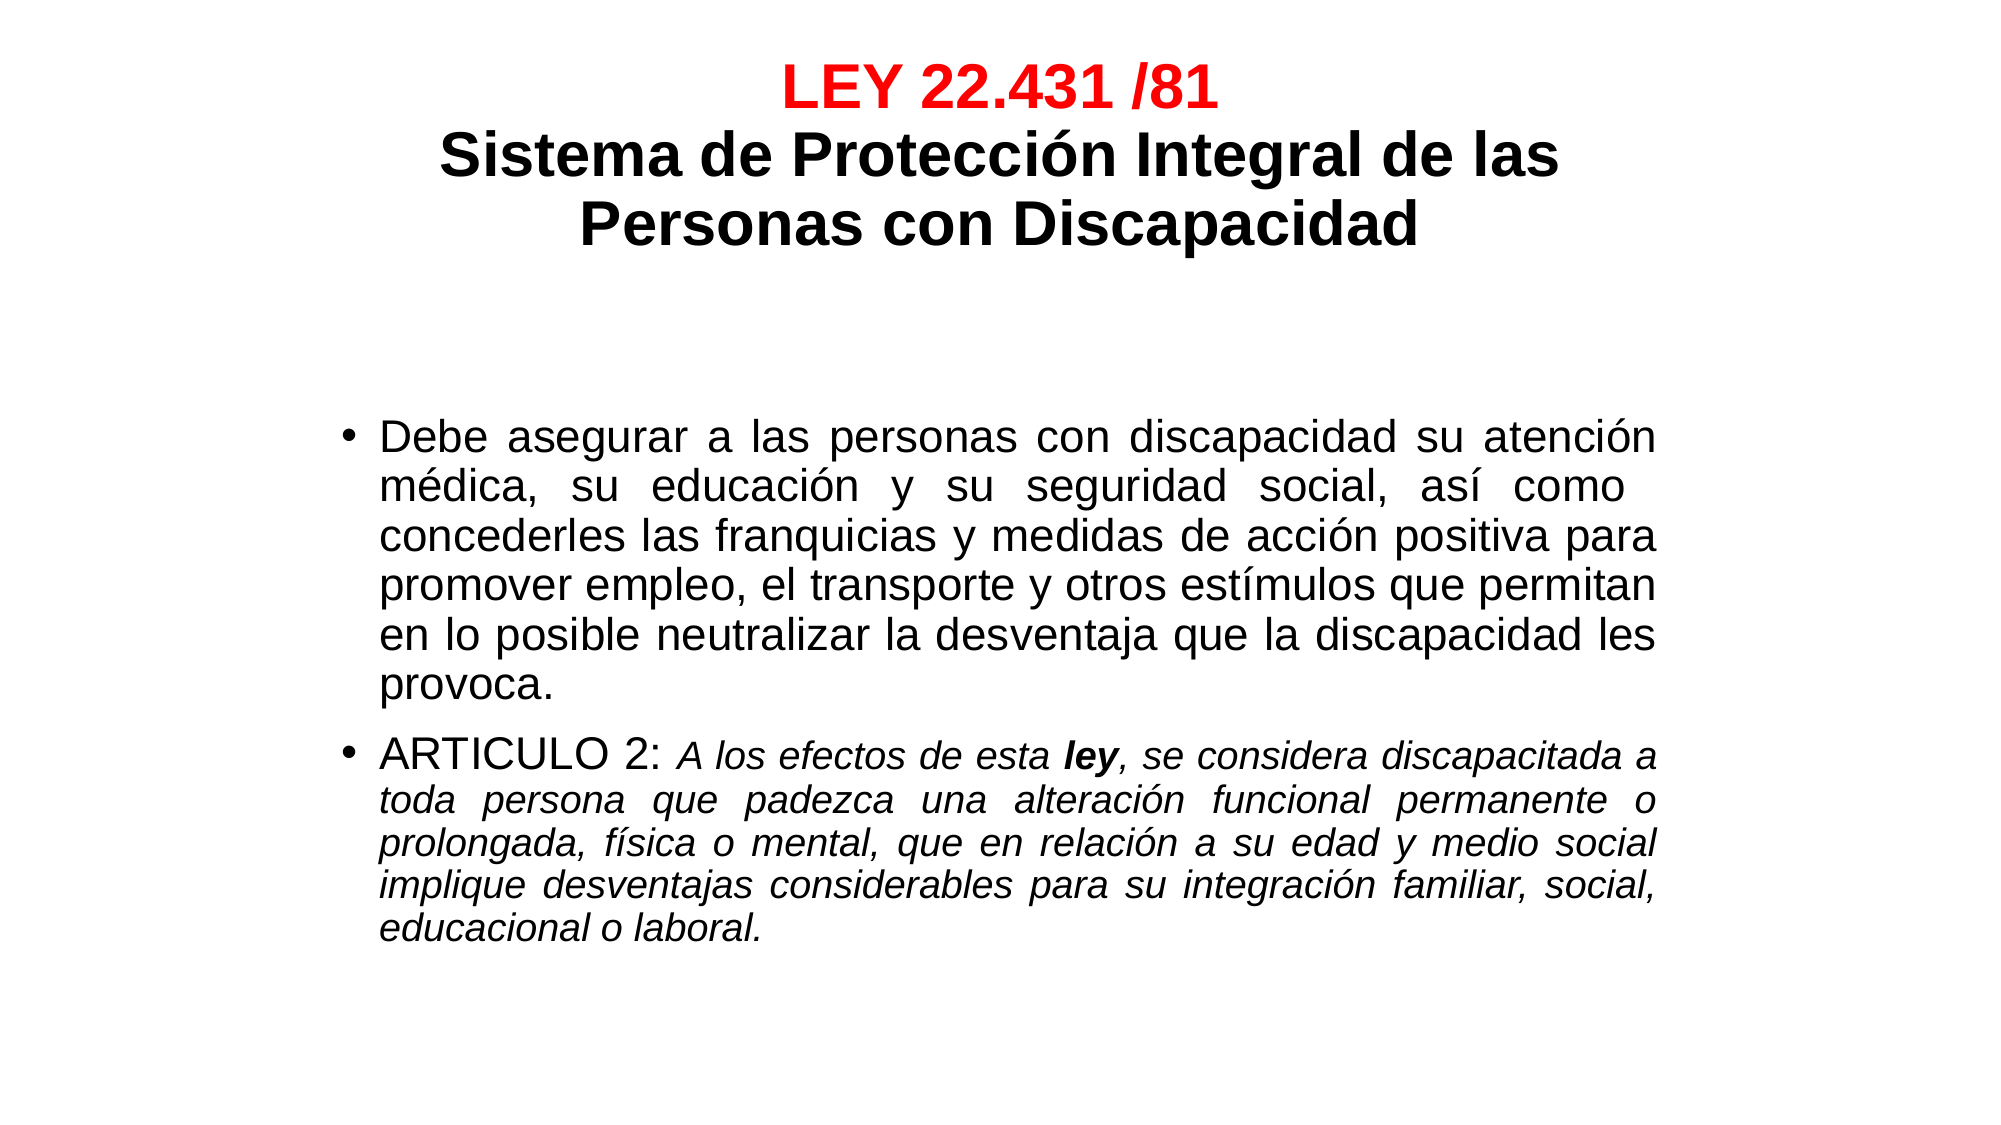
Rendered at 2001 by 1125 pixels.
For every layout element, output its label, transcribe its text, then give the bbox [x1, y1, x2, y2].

title LEY 22.431 /81 Sistema de Protección Integral de las Personas con Discapacidad [326, 45, 1675, 268]
list Debe asegurar a las personas con discapacidad su atención médica, su educación y su seguridad social, así como concederles las franquicias y medidas de acción positiva para promover empleo, el transporte y otros estímulos que permitan en lo posible neutralizar la desventaja que la discapacidad les provoca. ARTICULO 2: A los efectos de esta ley, se considera discapacitada a toda persona que padezca una alteración funcional permanente o prolongada, física o mental, que en relación a su edad y medio social implique desventajas considerables para su integración familiar, social, educacional o laboral. [326, 314, 1674, 1005]
